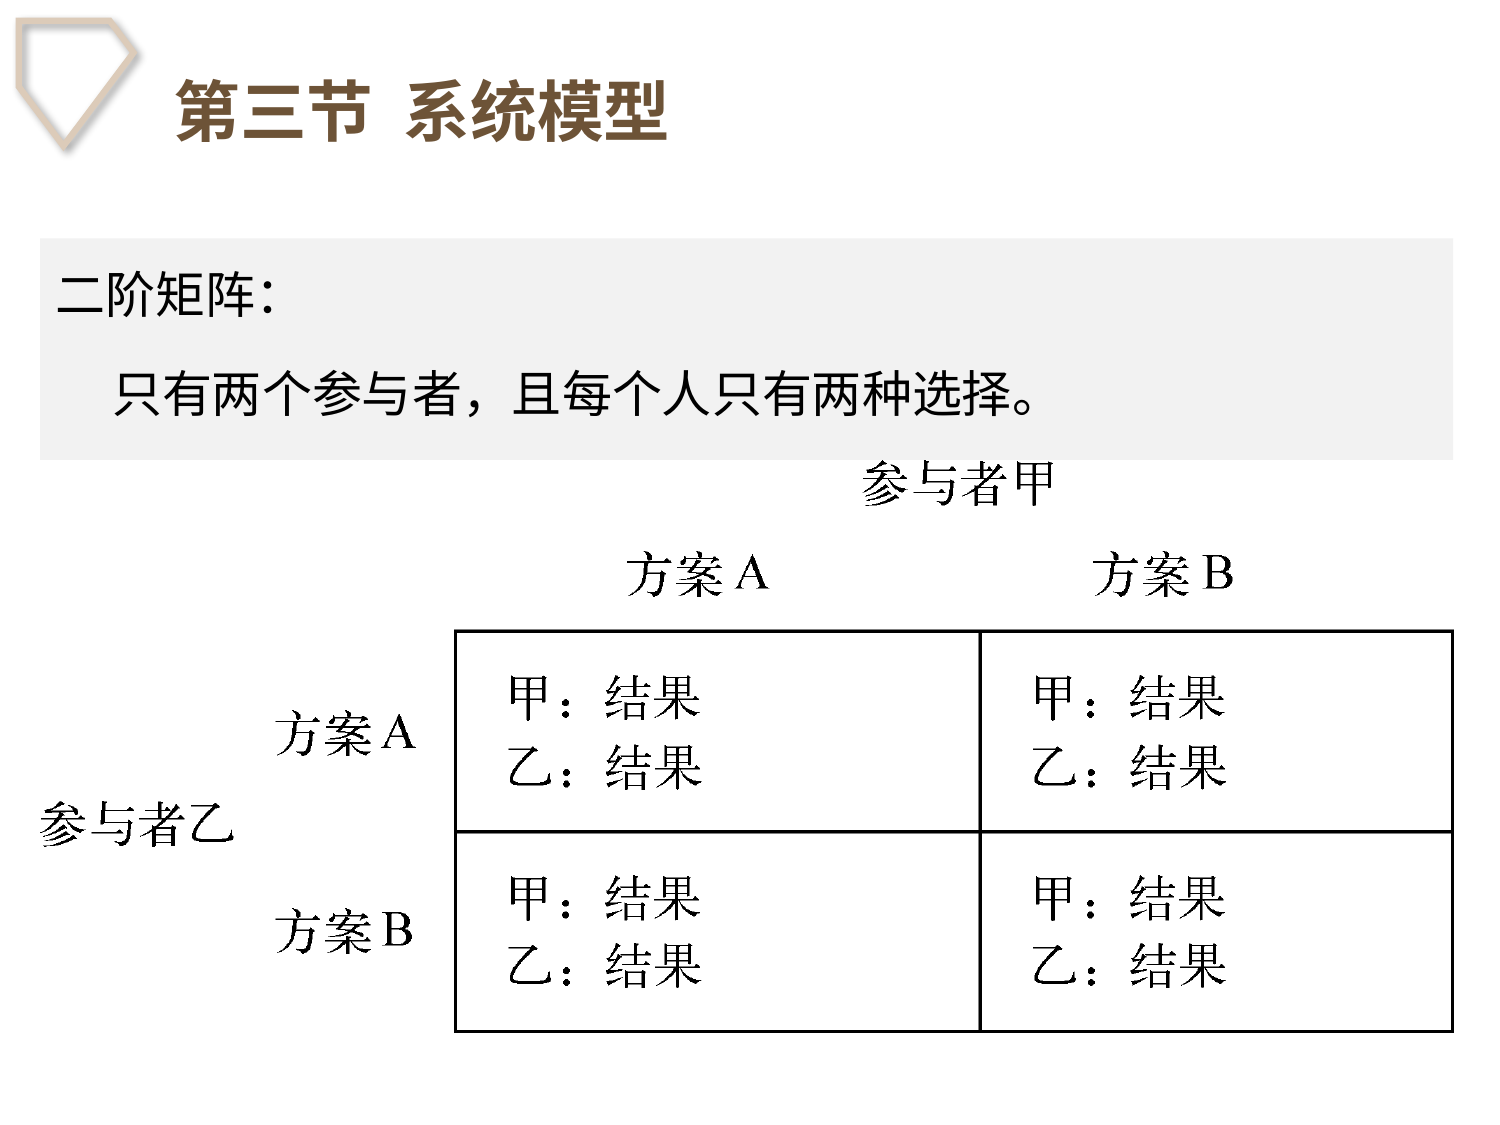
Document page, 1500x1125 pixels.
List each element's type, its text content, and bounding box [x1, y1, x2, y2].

title 第三节 系统模型 [158, 0, 1456, 159]
picture [40, 460, 1454, 1033]
list 二阶矩阵： 只有两个参与者，且每个人只有两种选择。 [40, 238, 1454, 460]
